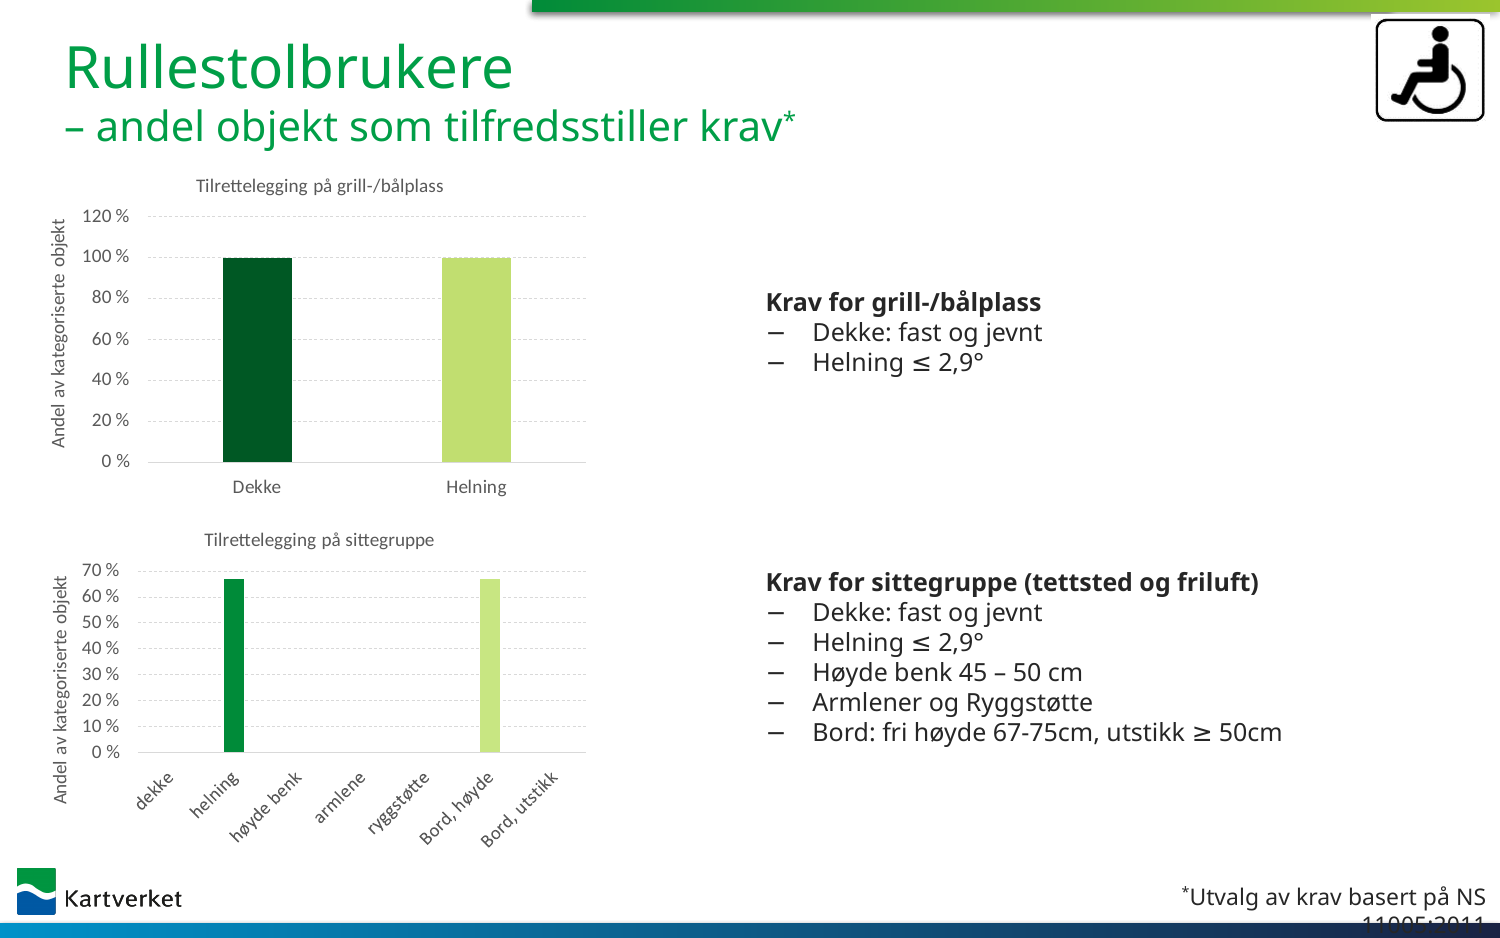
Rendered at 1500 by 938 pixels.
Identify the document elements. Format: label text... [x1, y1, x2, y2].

text_box Krav for grill-/bålplass Dekke: fast og jevnt Helning ≤ 2,9° [750, 279, 1452, 384]
text_box Rullestolbrukere – andel objekt som tilfredsstiller krav* [49, 14, 1431, 158]
picture [1371, 13, 1491, 127]
text_box Krav for sittegruppe (tettsted og friluft) Dekke: fast og jevnt Helning ≤ 2,9° Høyde benk 45 – 50 cm Armlener og Ryggstøtte Bord: fri høyde 67-75cm, utstikk ≥ 50cm [750, 559, 1500, 754]
text_box *Utvalg av krav basert på NS 11005:2011 [1068, 873, 1500, 938]
picture [41, 520, 597, 859]
picture [41, 166, 597, 505]
